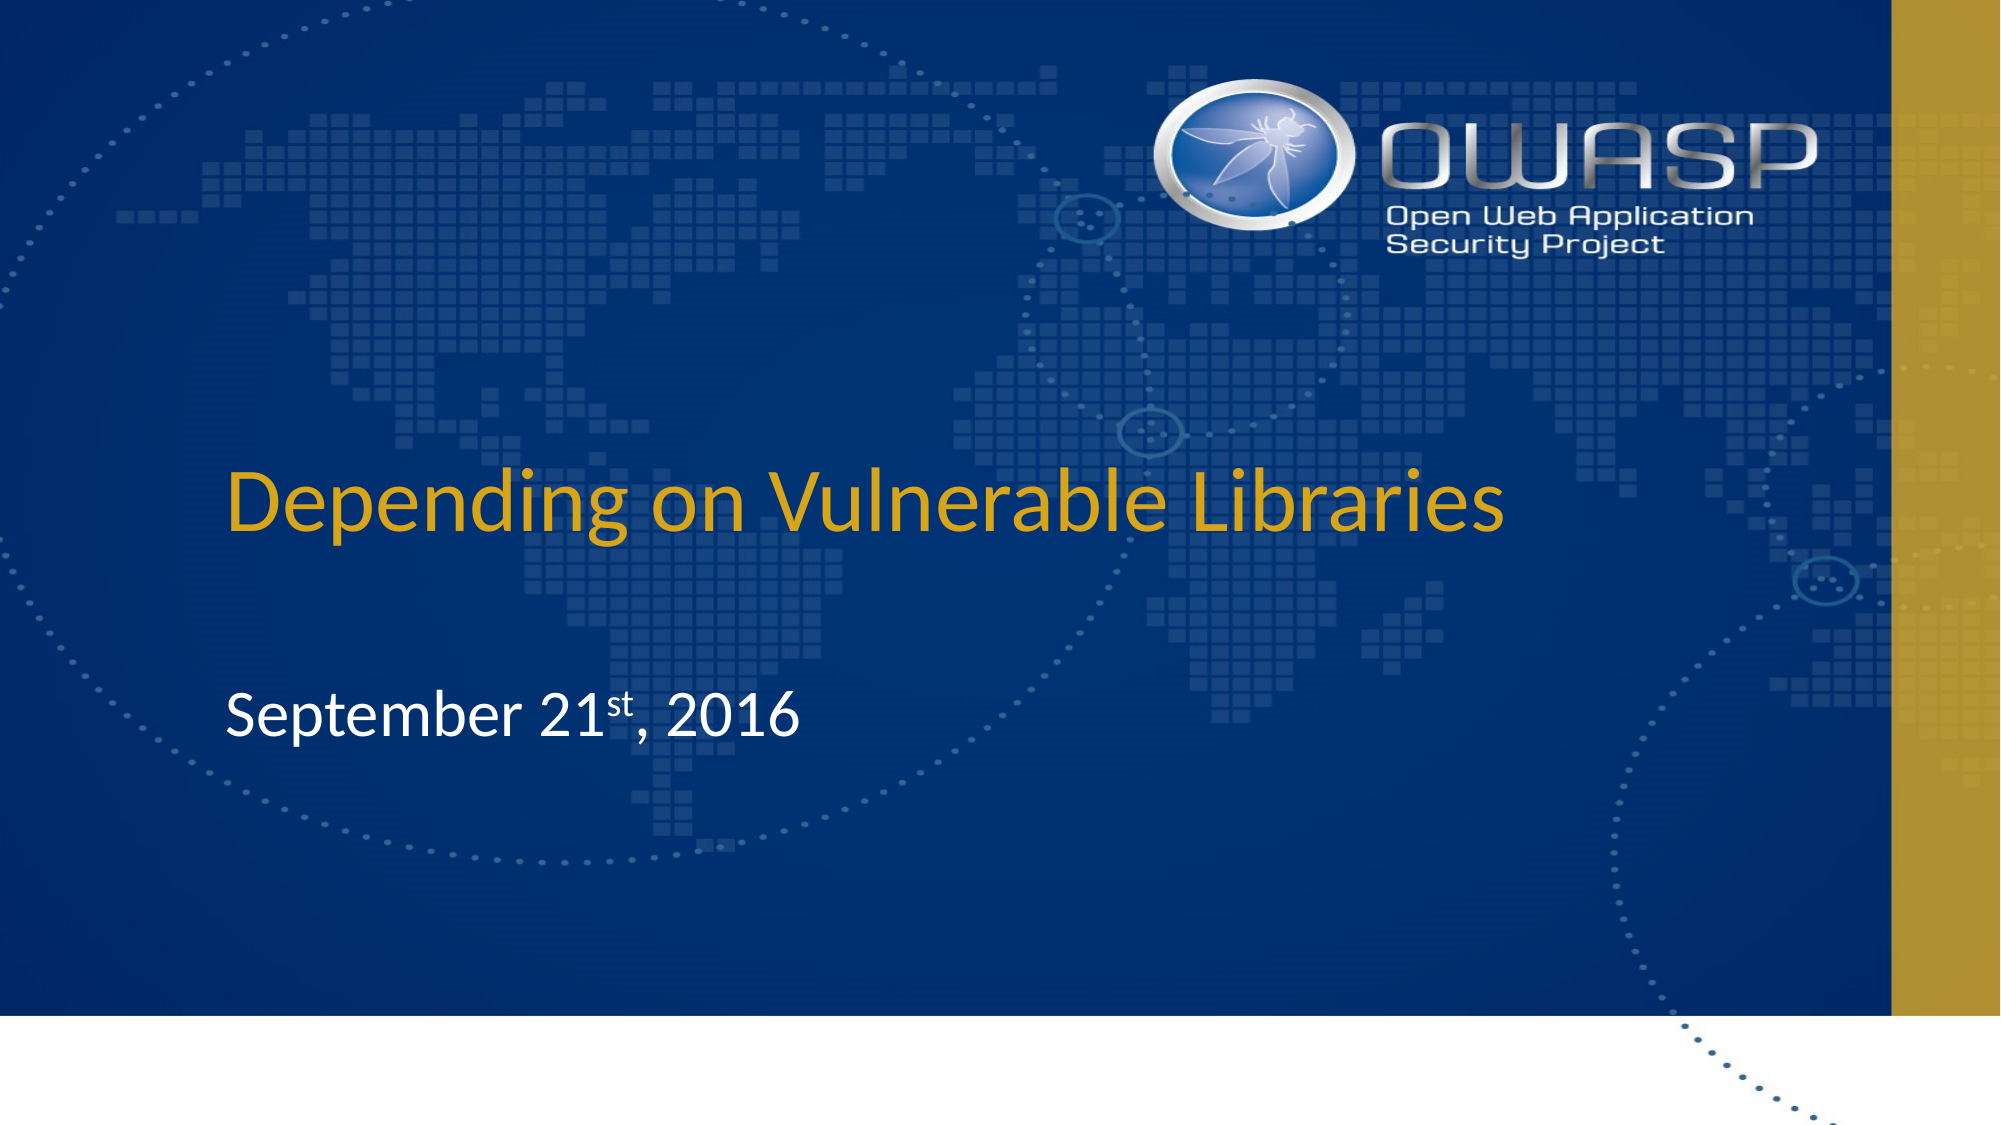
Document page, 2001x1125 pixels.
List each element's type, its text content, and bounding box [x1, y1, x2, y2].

subtitle September 21st, 2016 [210, 661, 1550, 950]
title Depending on Vulnerable Libraries [210, 373, 1700, 615]
picture [0, 0, 2001, 1125]
